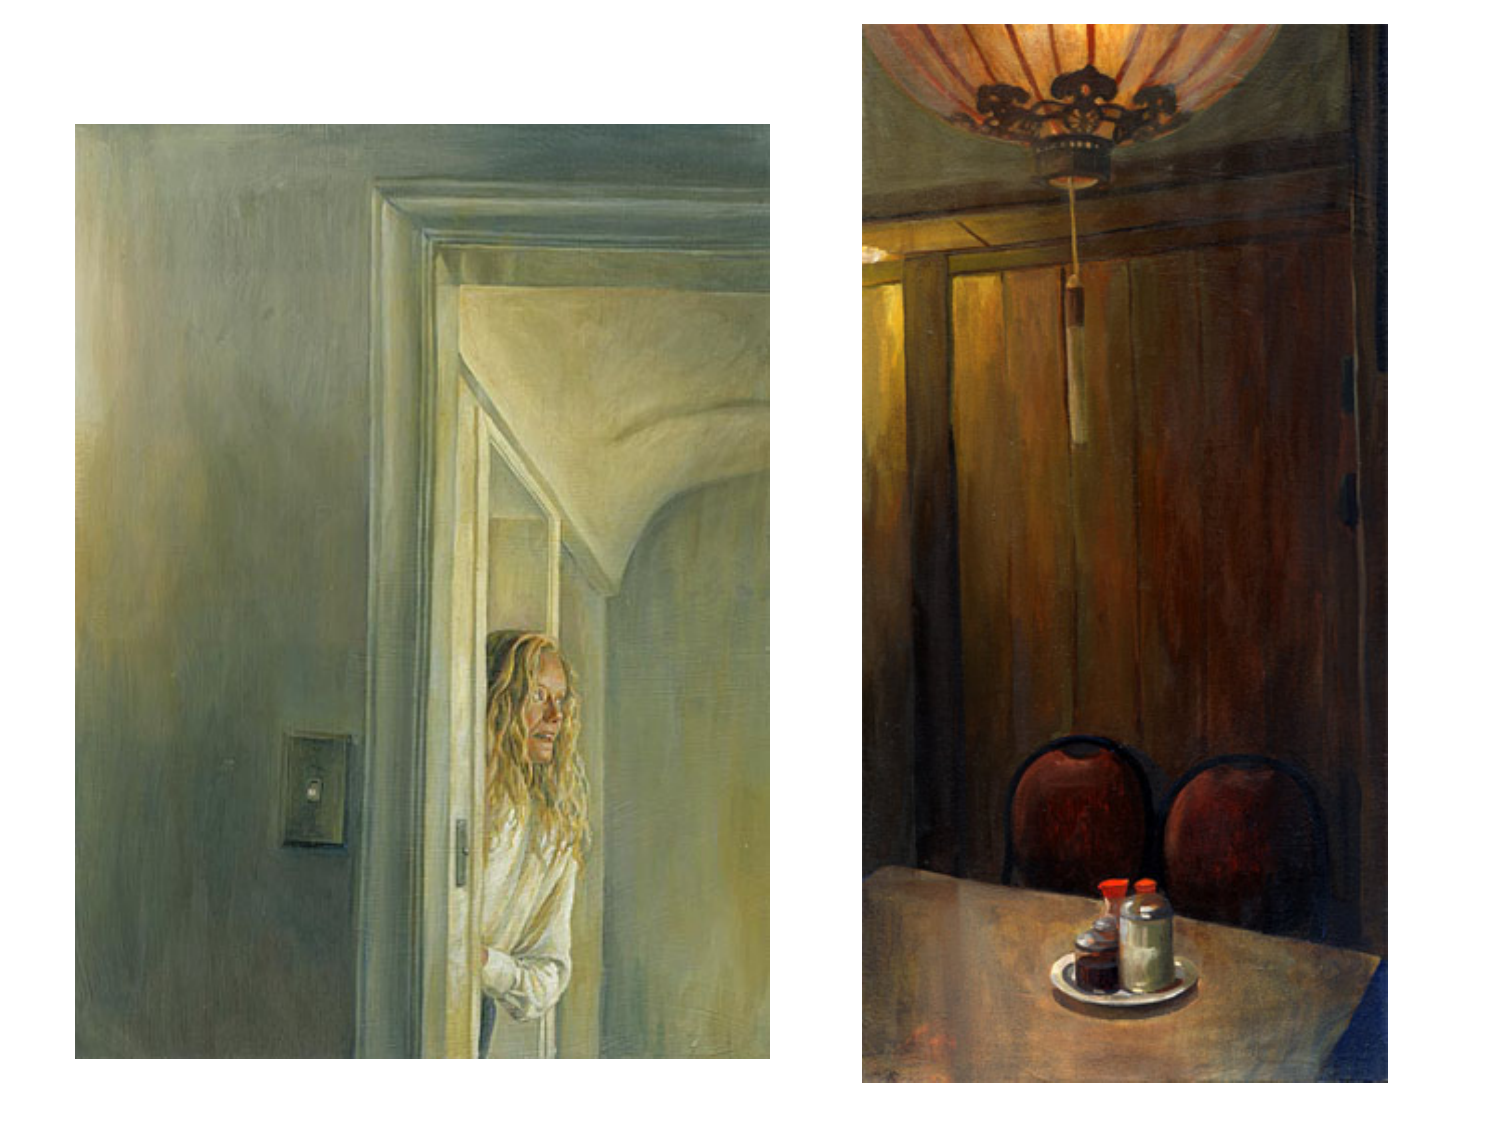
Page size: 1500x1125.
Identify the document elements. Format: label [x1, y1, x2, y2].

picture [74, 124, 770, 1059]
picture [862, 24, 1388, 1083]
